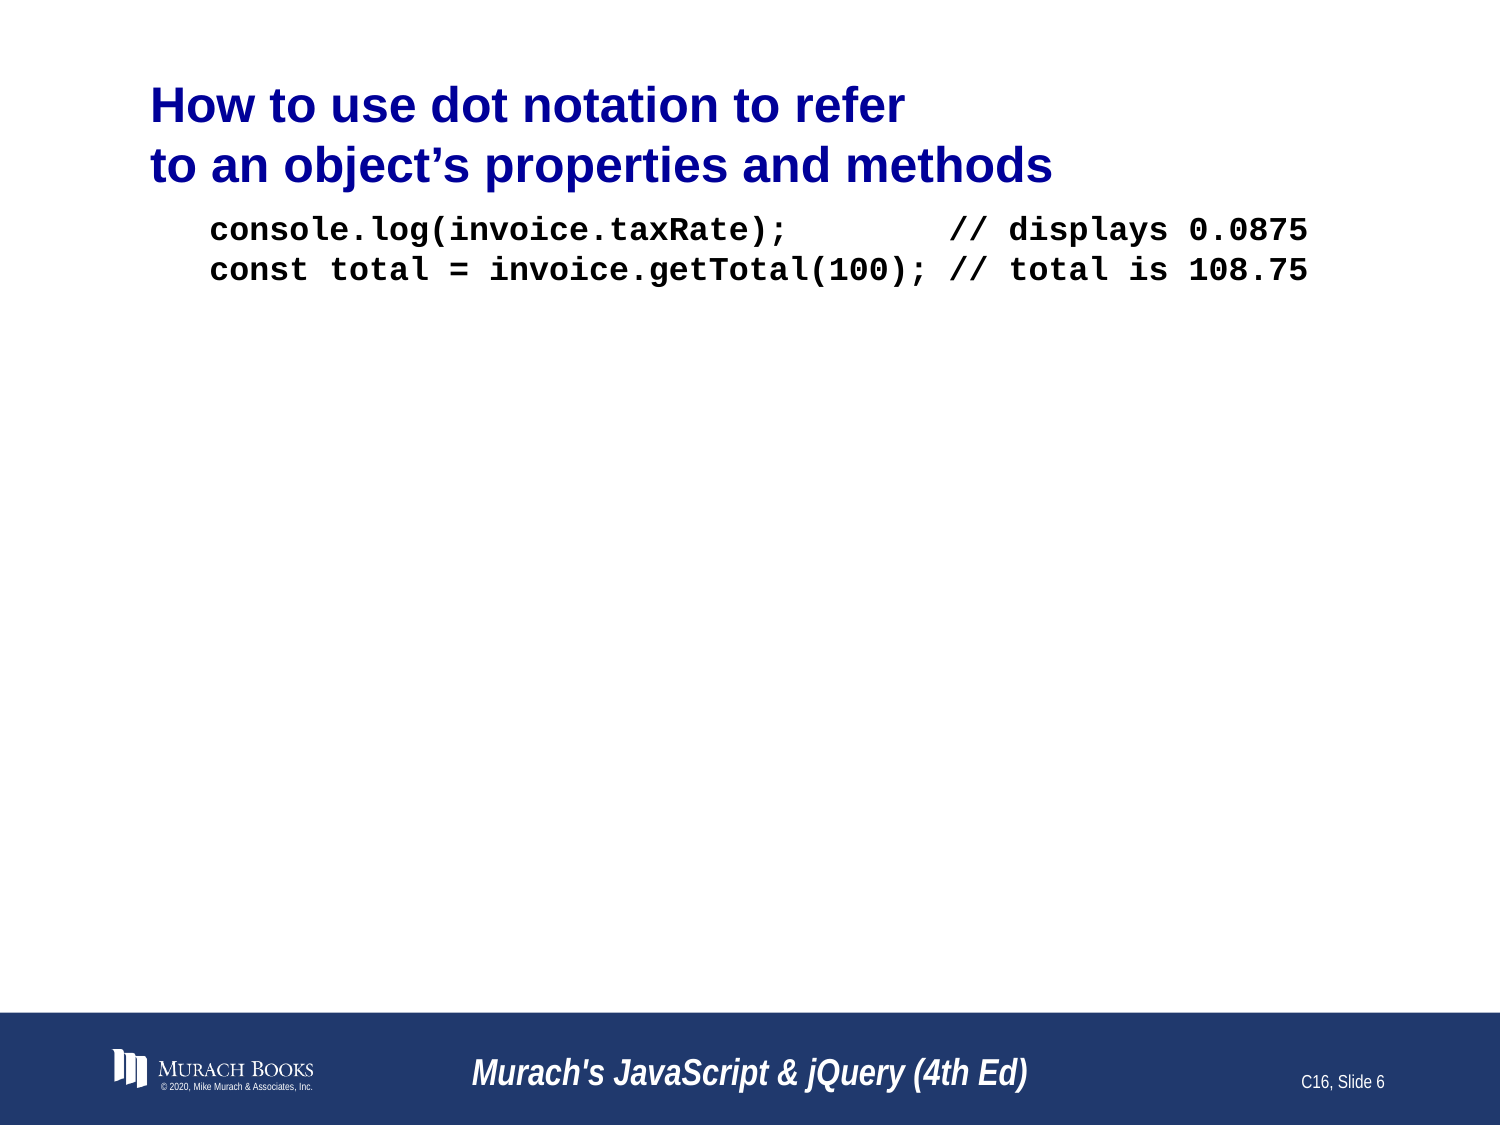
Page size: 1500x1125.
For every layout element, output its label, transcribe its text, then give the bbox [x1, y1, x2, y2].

slide_number Murach's JavaScript & jQuery (4th Ed) [463, 1025, 1050, 1100]
title How to use dot notation to refer to an object’s properties and methods [150, 72, 1350, 194]
list console.log(invoice.taxRate); // displays 0.0875 const total = invoice.getTotal(100); // total is 108.75 [137, 200, 1350, 1000]
slide_number C16, Slide 6 [1087, 1025, 1400, 1100]
footer © 2020, Mike Murach & Associates, Inc. [12, 1025, 463, 1100]
